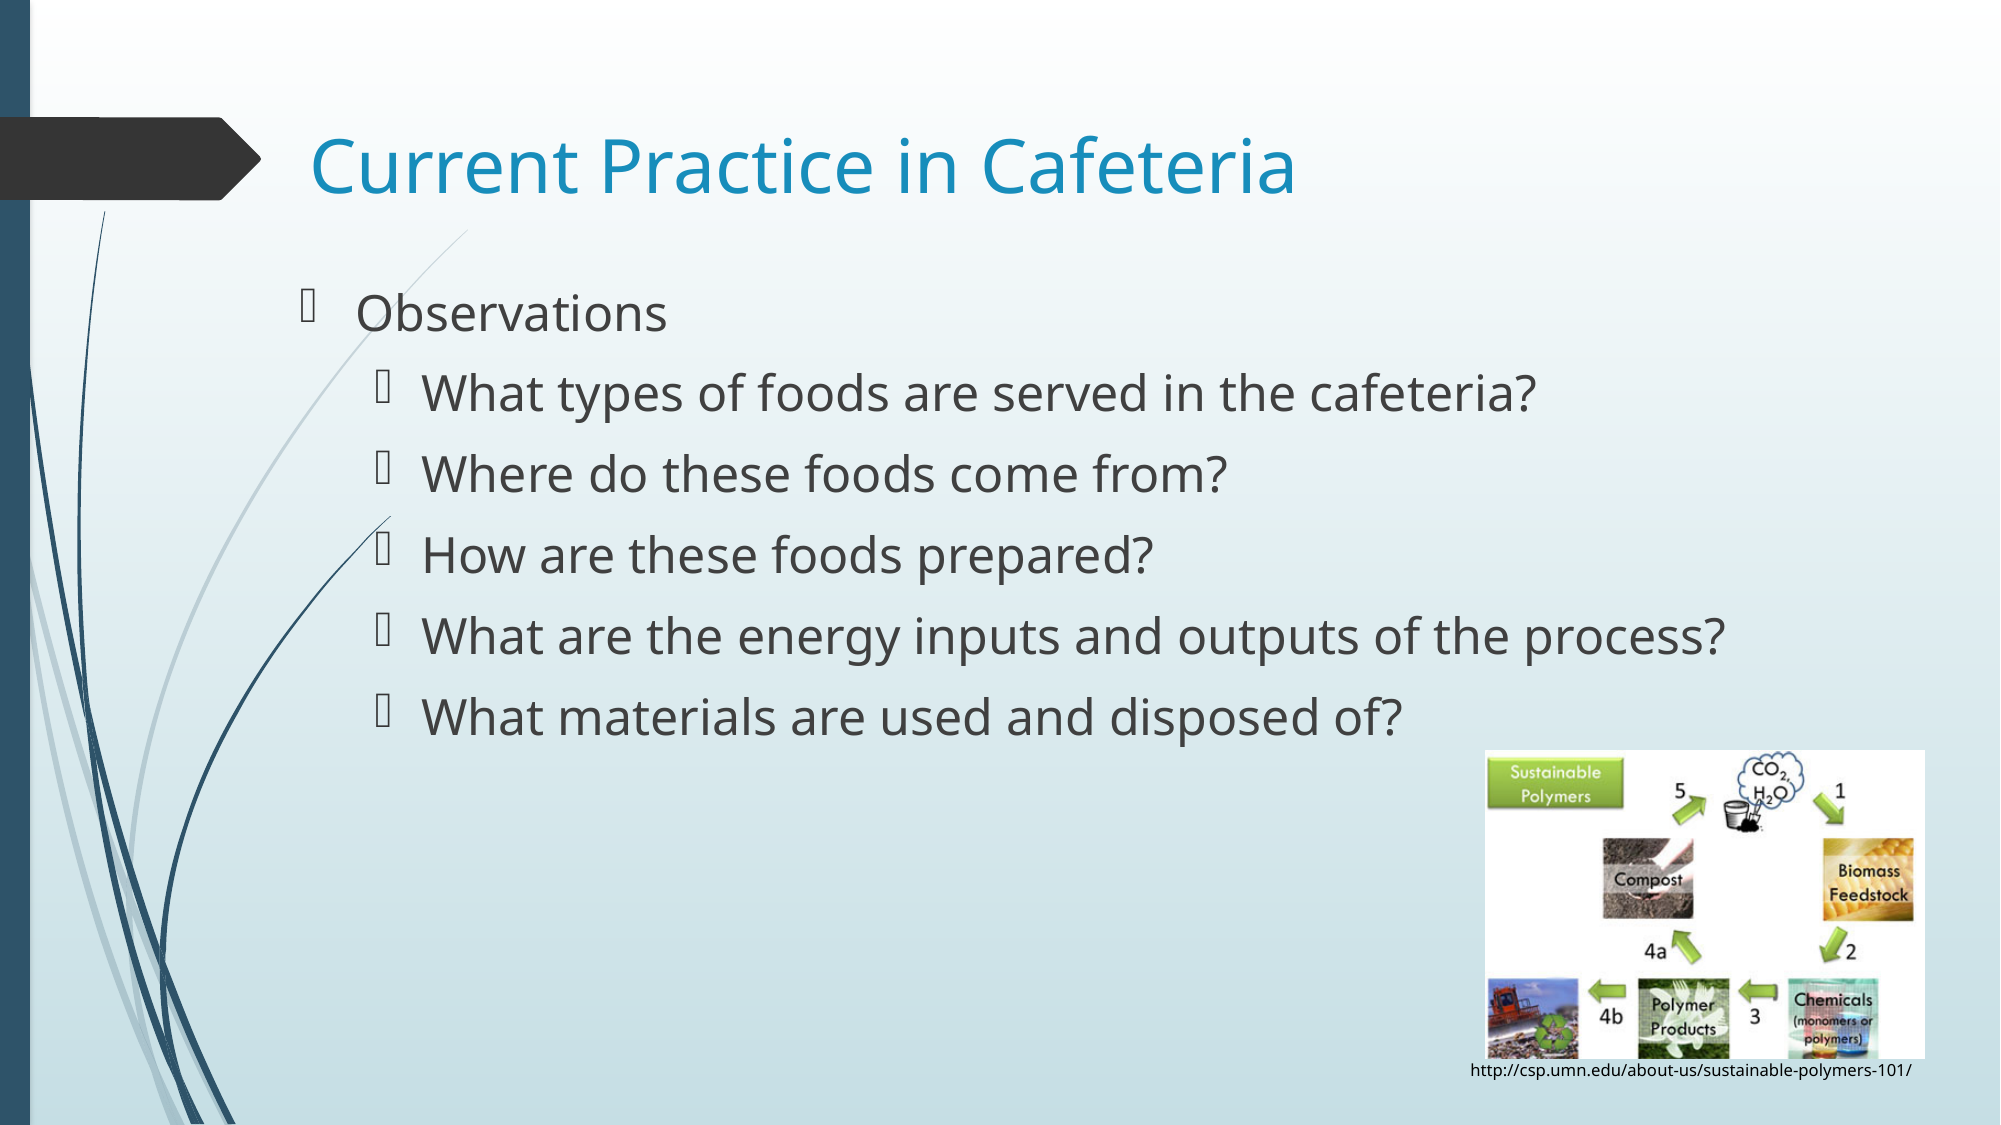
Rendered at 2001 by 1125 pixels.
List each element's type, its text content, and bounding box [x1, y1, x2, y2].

picture [1485, 750, 1925, 1059]
title Current Practice in Cafeteria [294, 111, 1757, 273]
list Observations What types of foods are served in the cafeteria? Where do these foods come from? How are these foods prepared? What are the energy inputs and outputs of the process? What materials are used and disposed of? [284, 273, 1757, 926]
text_box http://csp.umn.edu/about-us/sustainable-polymers-101/ [1455, 1052, 2000, 1088]
